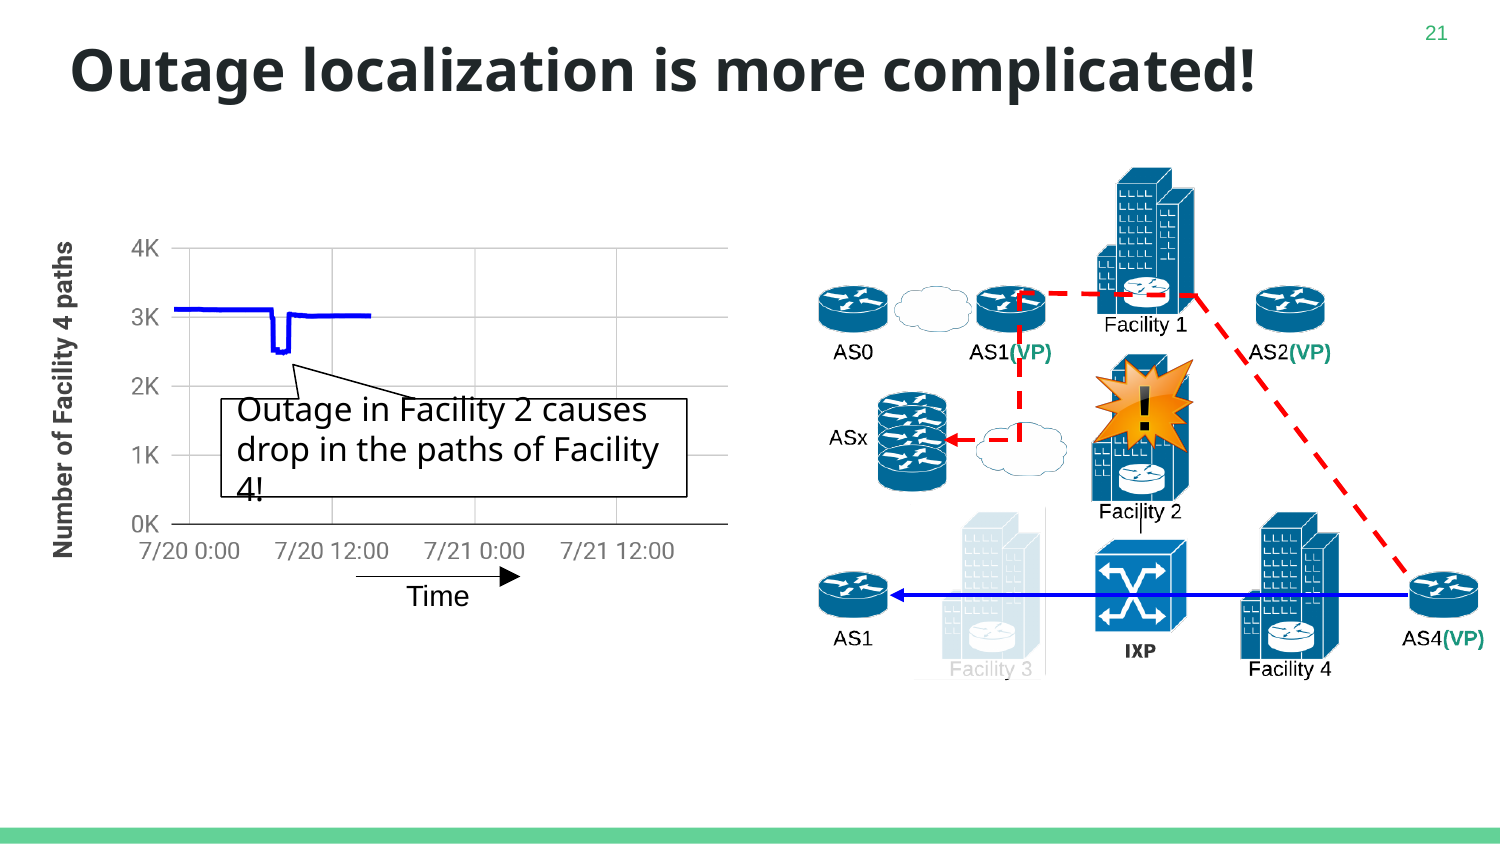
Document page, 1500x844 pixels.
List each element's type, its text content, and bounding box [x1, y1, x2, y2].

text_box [1019, 292, 1199, 296]
text_box Time [389, 585, 487, 608]
title Outage localization is more complicated! [55, 17, 1480, 112]
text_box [1194, 295, 1406, 573]
slide_number 21 [1410, 0, 1500, 65]
picture [774, 137, 1500, 718]
picture [24, 211, 750, 573]
